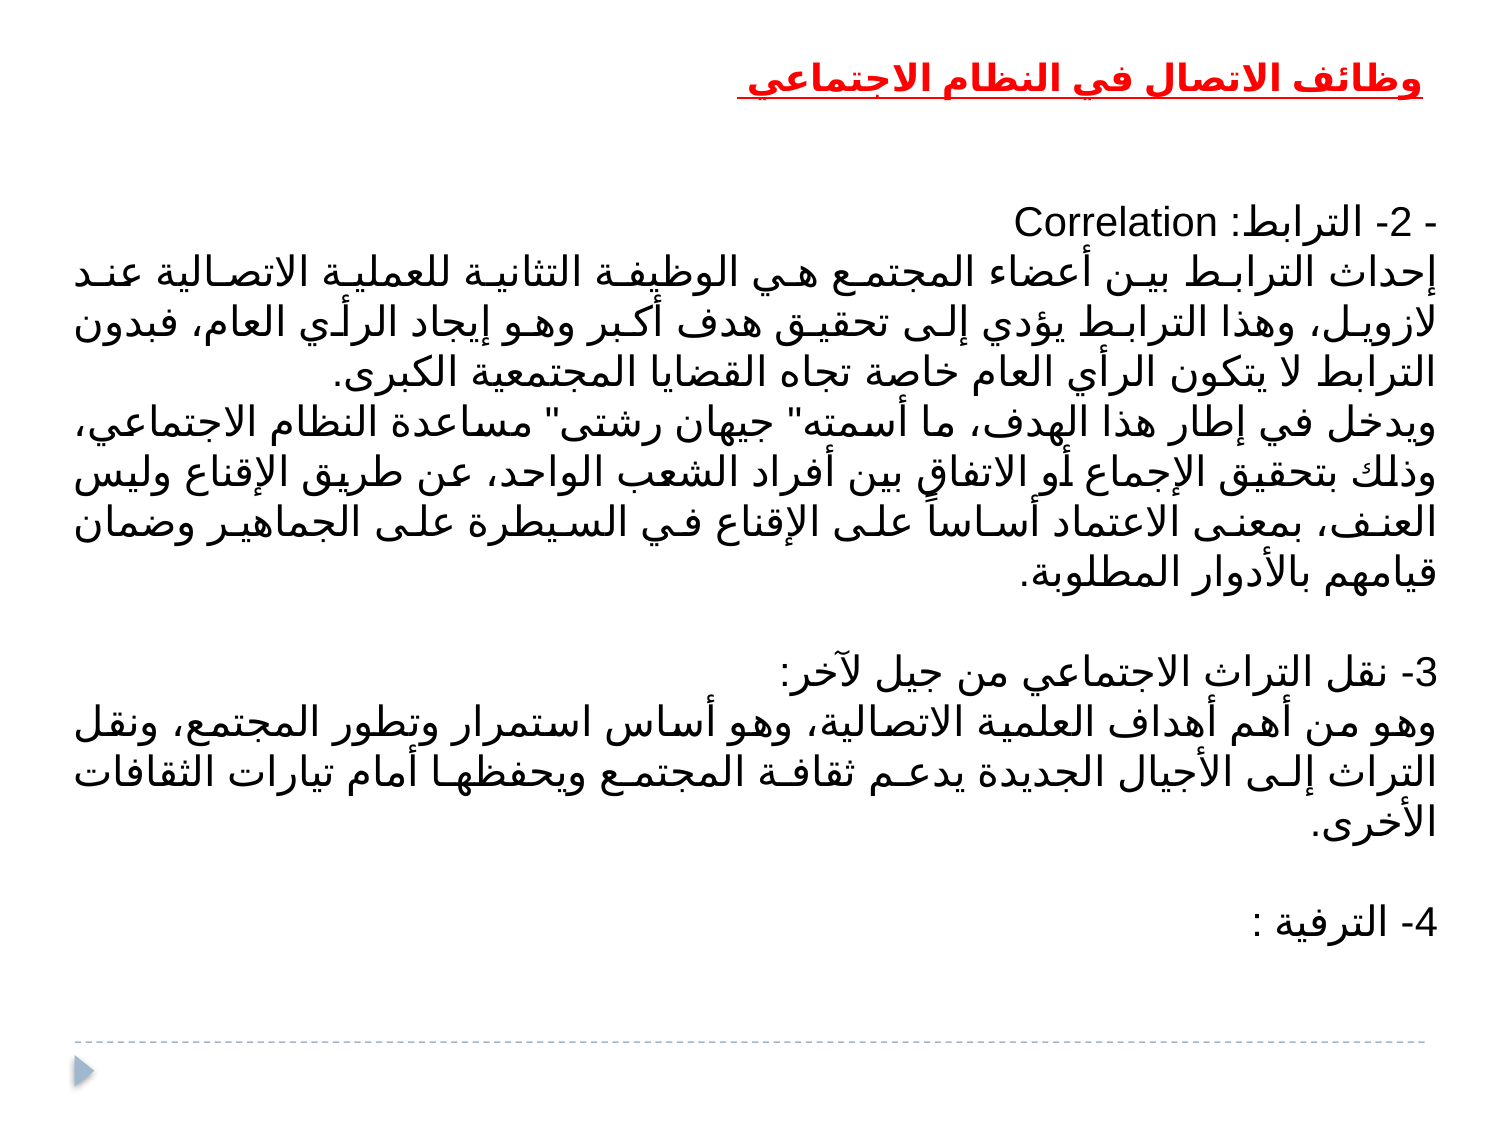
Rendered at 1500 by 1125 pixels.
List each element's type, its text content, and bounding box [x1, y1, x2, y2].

text_box وظائف الاتصال في النظام الاجتماعي [722, 46, 1438, 107]
text_box - 2- الترابط: Correlation إحداث الترابط بين أعضاء المجتمع هي الوظيفة التثانية للعملية الاتصالية عند لازويل، وهذا الترابط يؤدي إلى تحقيق هدف أكبر وهو إيجاد الرأي العام، فبدون الترابط لا يتكون الرأي العام خاصة تجاه القضايا المجتمعية الكبرى. ويدخل في إطار هذا الهدف، ما أسمته" جيهان رشتى" مساعدة النظام الاجتماعي، وذلك بتحقيق الإجماع أو الاتفاق بين أفراد الشعب الواحد، عن طريق الإقناع وليس العنف، بمعنى الاعتماد أساساً على الإقناع في السيطرة على الجماهير وضمان قيامهم بالأدوار المطلوبة. 3- نقل التراث الاجتماعي من جيل لآخر: وهو من أهم أهداف العلمية الاتصالية، وهو أساس استمرار وتطور المجتمع، ونقل التراث إلى الأجيال الجديدة يدعم ثقافة المجتمع ويحفظها أمام تيارات الثقافات الأخرى. 4- الترفية : [58, 187, 1453, 953]
